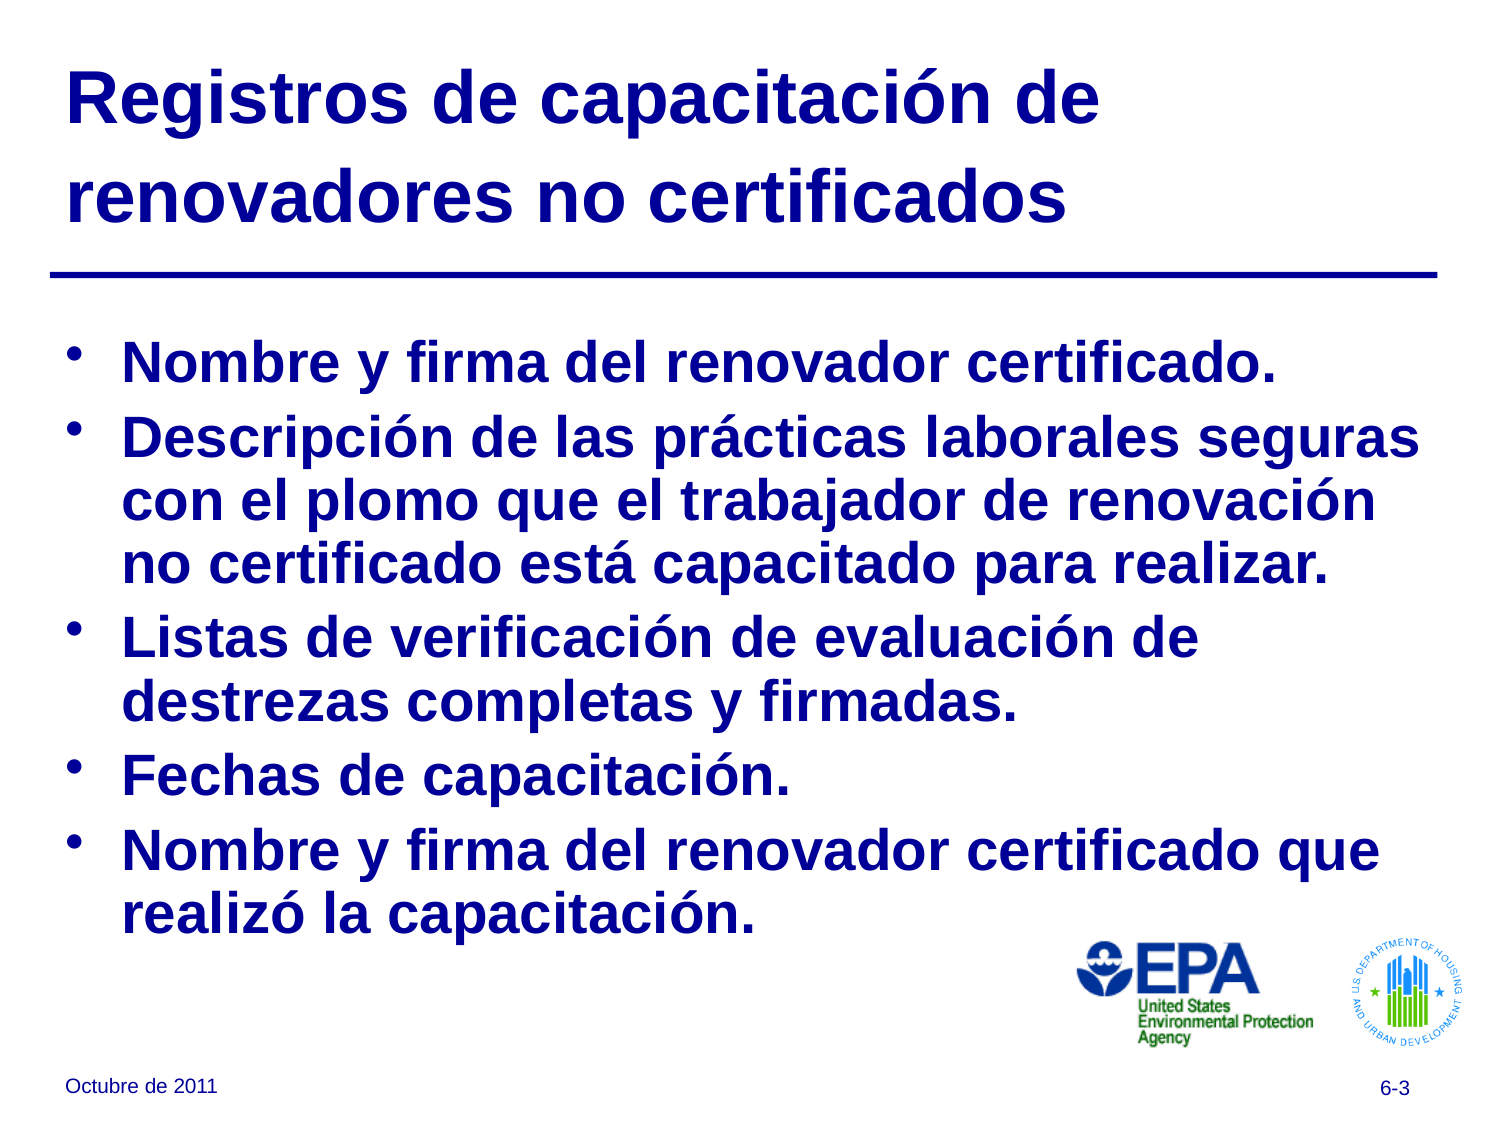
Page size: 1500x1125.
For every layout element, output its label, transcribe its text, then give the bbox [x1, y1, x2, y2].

slide_number 6-3 [1124, 1049, 1426, 1125]
list Nombre y firma del renovador certificado. Descripción de las prácticas laborales seguras con el plomo que el trabajador de renovación no certificado está capacitado para realizar. Listas de verificación de evaluación de destrezas completas y firmadas. Fechas de capacitación. Nombre y firma del renovador certificado que realizó la capacitación. [49, 324, 1463, 1001]
picture [1350, 1001, 1463, 1047]
title Registros de capacitación de renovadores no certificados [49, 49, 1438, 238]
picture [1074, 1001, 1319, 1052]
slide_number Octubre de 2011 [49, 1049, 363, 1125]
